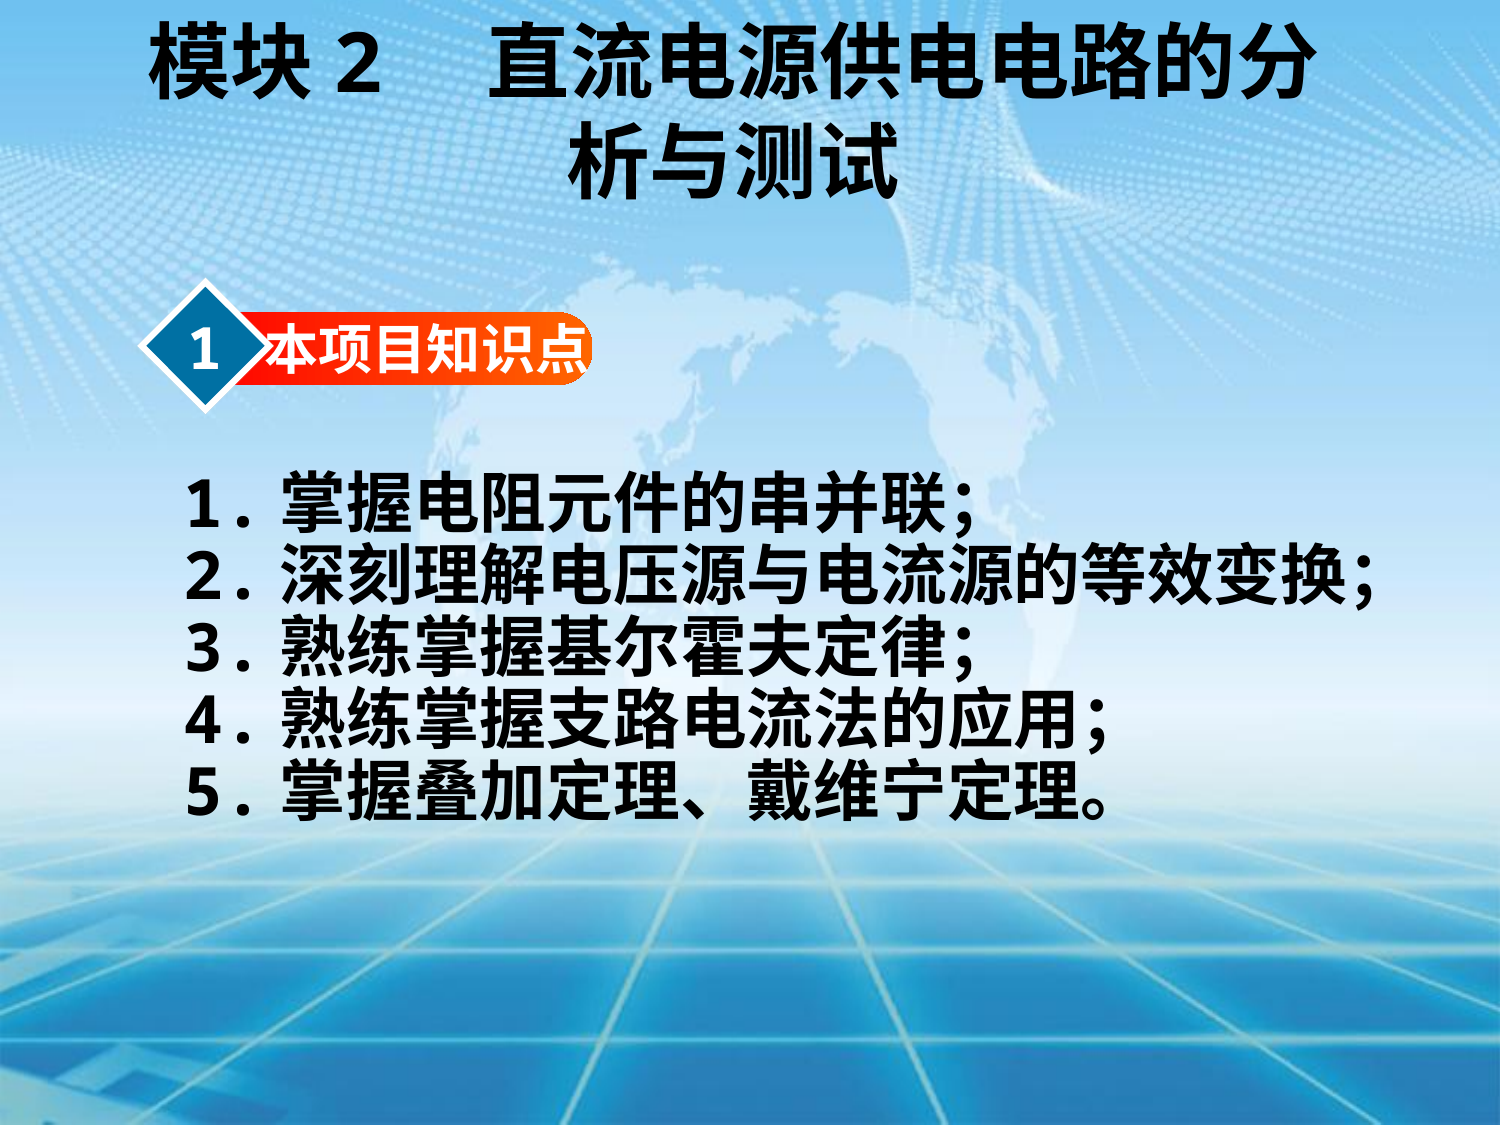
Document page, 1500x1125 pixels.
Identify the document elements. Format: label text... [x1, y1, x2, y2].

picture [0, 0, 1500, 1125]
text_box [240, 312, 249, 321]
text_box 1.掌握电阻元件的串并联； 2.深刻理解电压源与电流源的等效变换； 3.熟练掌握基尔霍夫定律； 4.熟练掌握支路电流法的应用； 5.掌握叠加定理、戴维宁定理。 [169, 462, 1441, 838]
text_box 1 [141, 282, 249, 410]
text_box 本项目知识点 [249, 307, 619, 388]
text_box 模块2 直流电源供电电路的分析与测试 [123, 15, 1343, 204]
text_box [233, 369, 249, 385]
